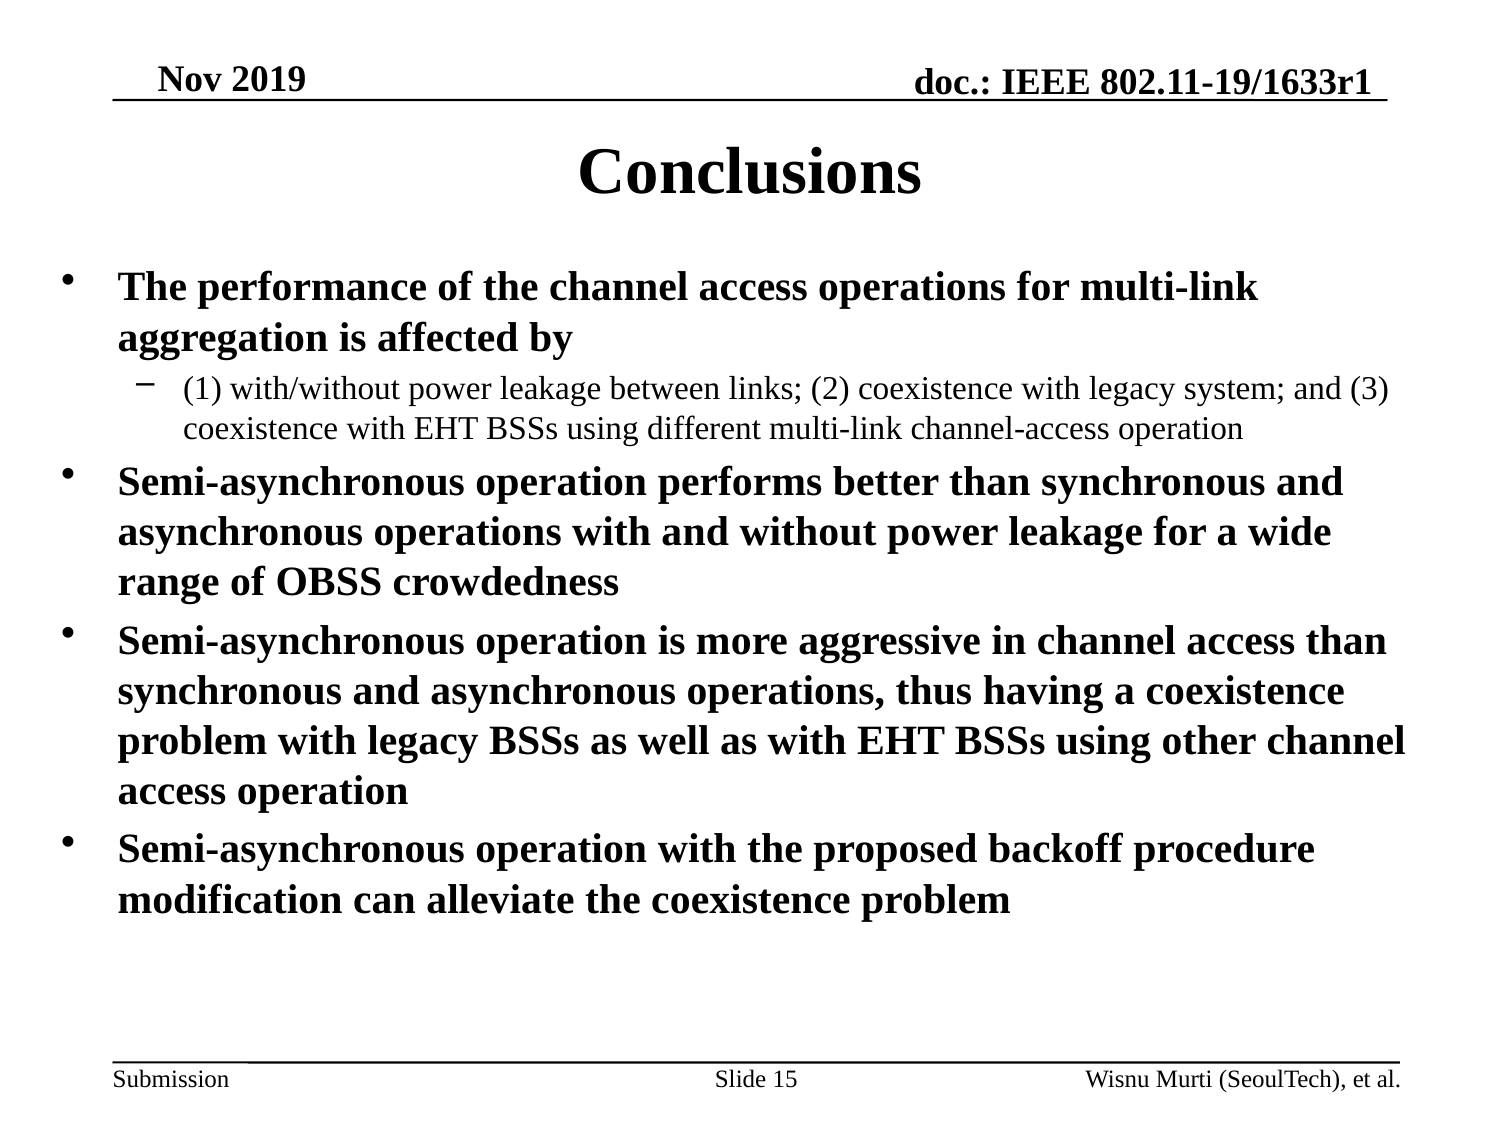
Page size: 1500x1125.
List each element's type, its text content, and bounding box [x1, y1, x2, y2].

list The performance of the channel access operations for multi-link aggregation is affected by (1) with/without power leakage between links; (2) coexistence with legacy system; and (3) coexistence with EHT BSSs using different multi-link channel-access operation Semi-asynchronous operation performs better than synchronous and asynchronous operations with and without power leakage for a wide range of OBSS crowdedness Semi-asynchronous operation is more aggressive in channel access than synchronous and asynchronous operations, thus having a coexistence problem with legacy BSSs as well as with EHT BSSs using other channel access operation Semi-asynchronous operation with the proposed backoff procedure modification can alleviate the coexistence problem [45, 251, 1423, 1053]
slide_number Slide 15 [712, 1061, 801, 1093]
title Conclusions [112, 112, 1388, 223]
footer Wisnu Murti (SeoulTech), et al. [949, 1061, 1402, 1093]
